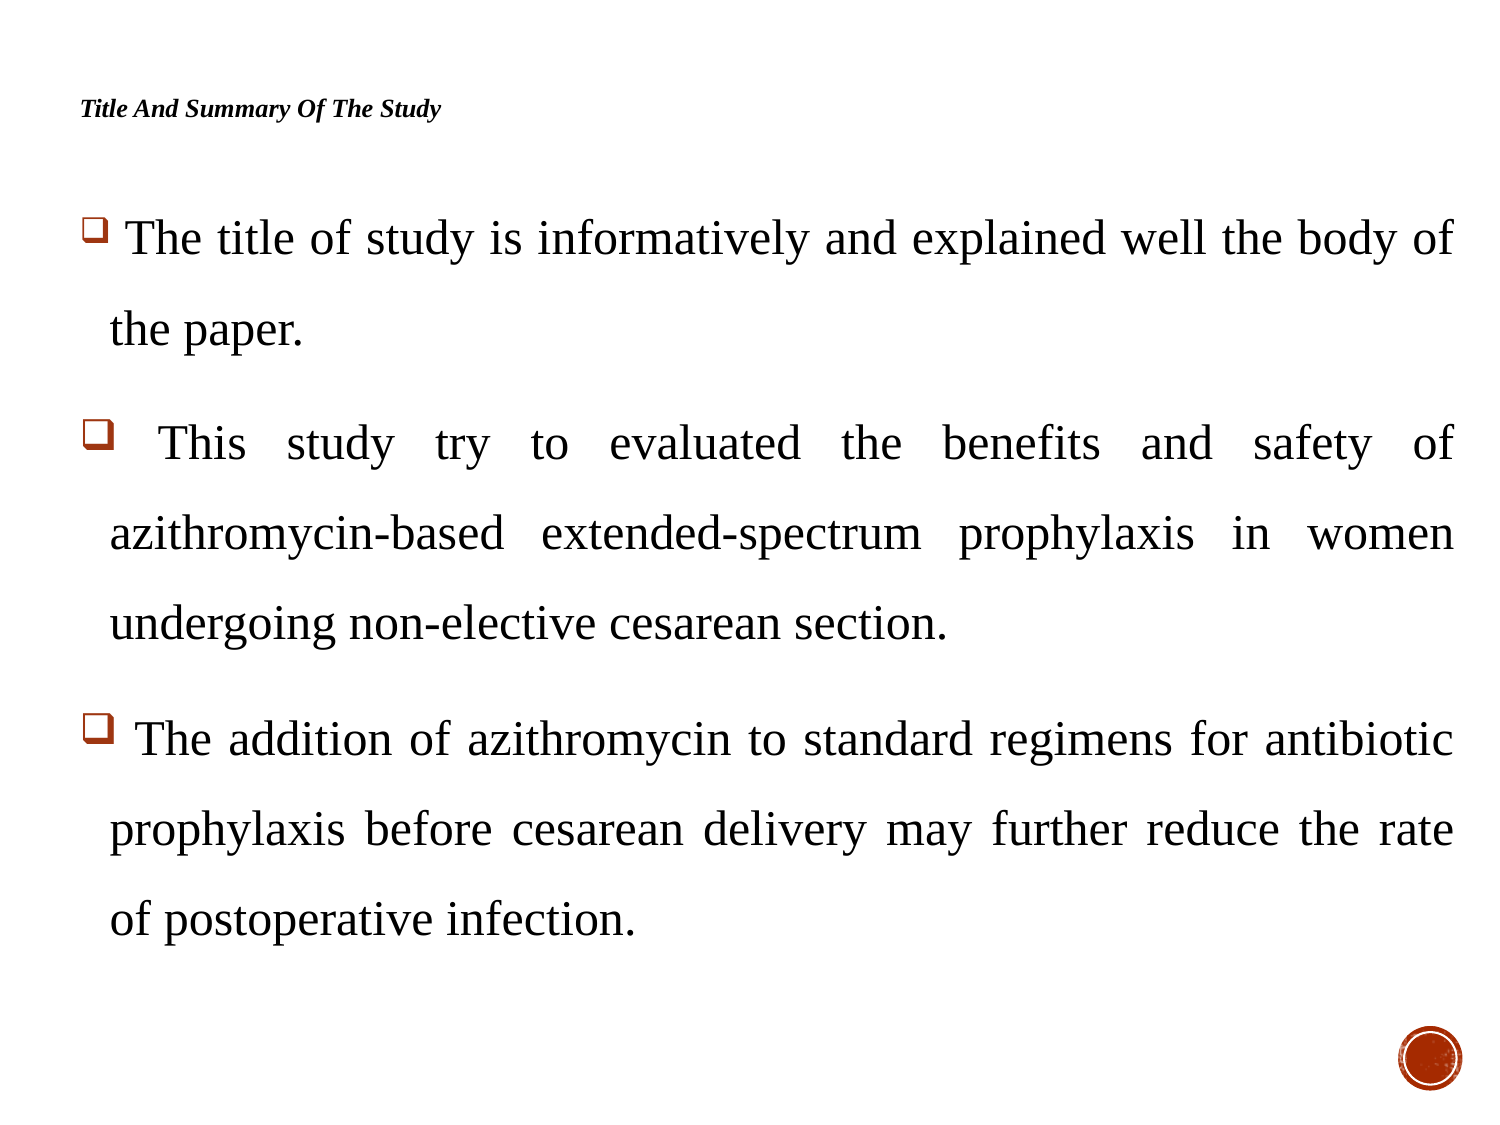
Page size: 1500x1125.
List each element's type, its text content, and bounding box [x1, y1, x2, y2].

title Title And Summary Of The Study [64, 67, 1359, 167]
slide_number [1391, 1028, 1471, 1089]
list The title of study is informatively and explained well the body of the paper. This study try to evaluated the benefits and safety of azithromycin-based extended-spectrum prophylaxis in women undergoing non-elective cesarean section. The addition of azithromycin to standard regimens for antibiotic prophylaxis before cesarean delivery may further reduce the rate of postoperative infection. [64, 167, 1471, 1029]
